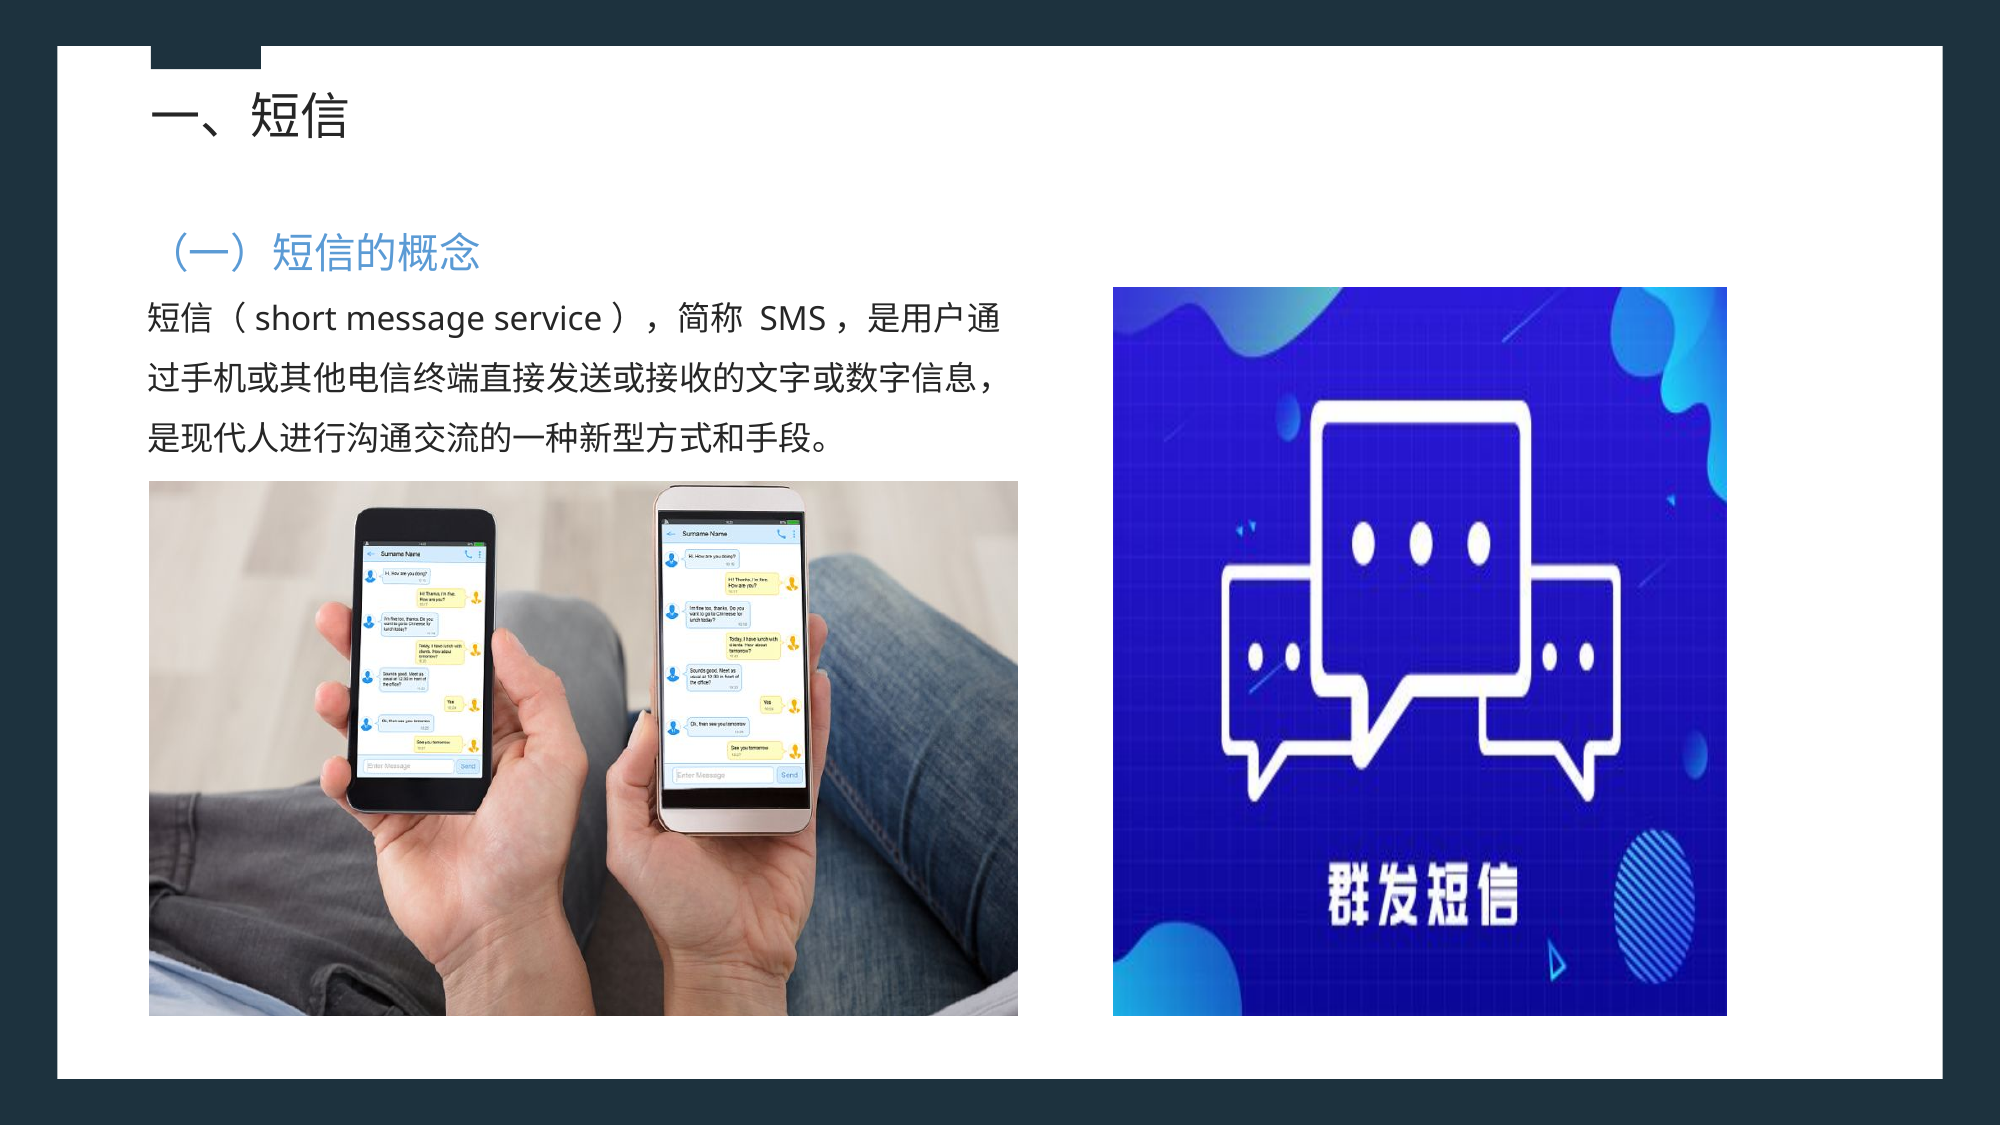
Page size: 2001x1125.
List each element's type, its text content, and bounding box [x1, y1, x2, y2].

text_box （一）短信的概念 短信（short message service），简称 SMS，是用户通过手机或其他电信终端直接发送或接收的文字或数字信息，是现代人进行沟通交流的一种新型方式和手段。 [132, 194, 1035, 465]
picture [1113, 287, 1727, 1016]
text_box 一、短信 [150, 77, 846, 152]
picture [149, 481, 1018, 1016]
